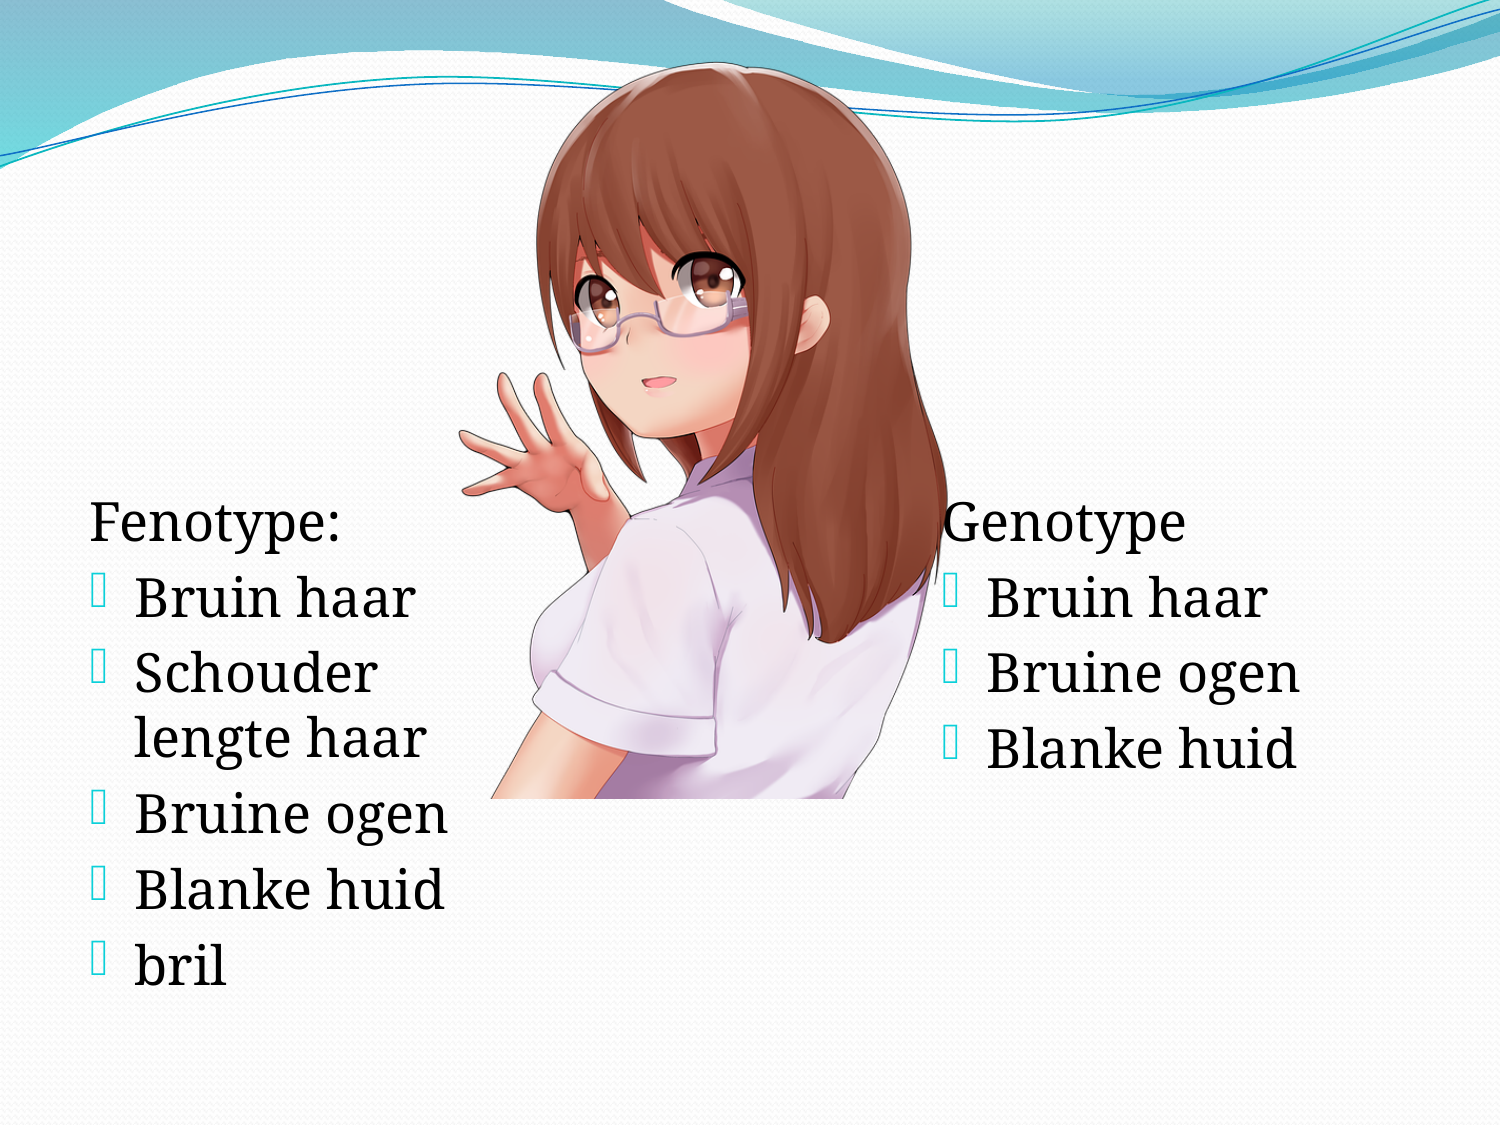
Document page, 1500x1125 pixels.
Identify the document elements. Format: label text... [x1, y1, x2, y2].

list Genotype Bruin haar Bruine ogen Blanke huid [927, 479, 1425, 1043]
list Fenotype: Bruin haar Schouder lengte haar Bruine ogen Blanke huid bril [75, 479, 561, 1043]
picture [395, 42, 974, 799]
